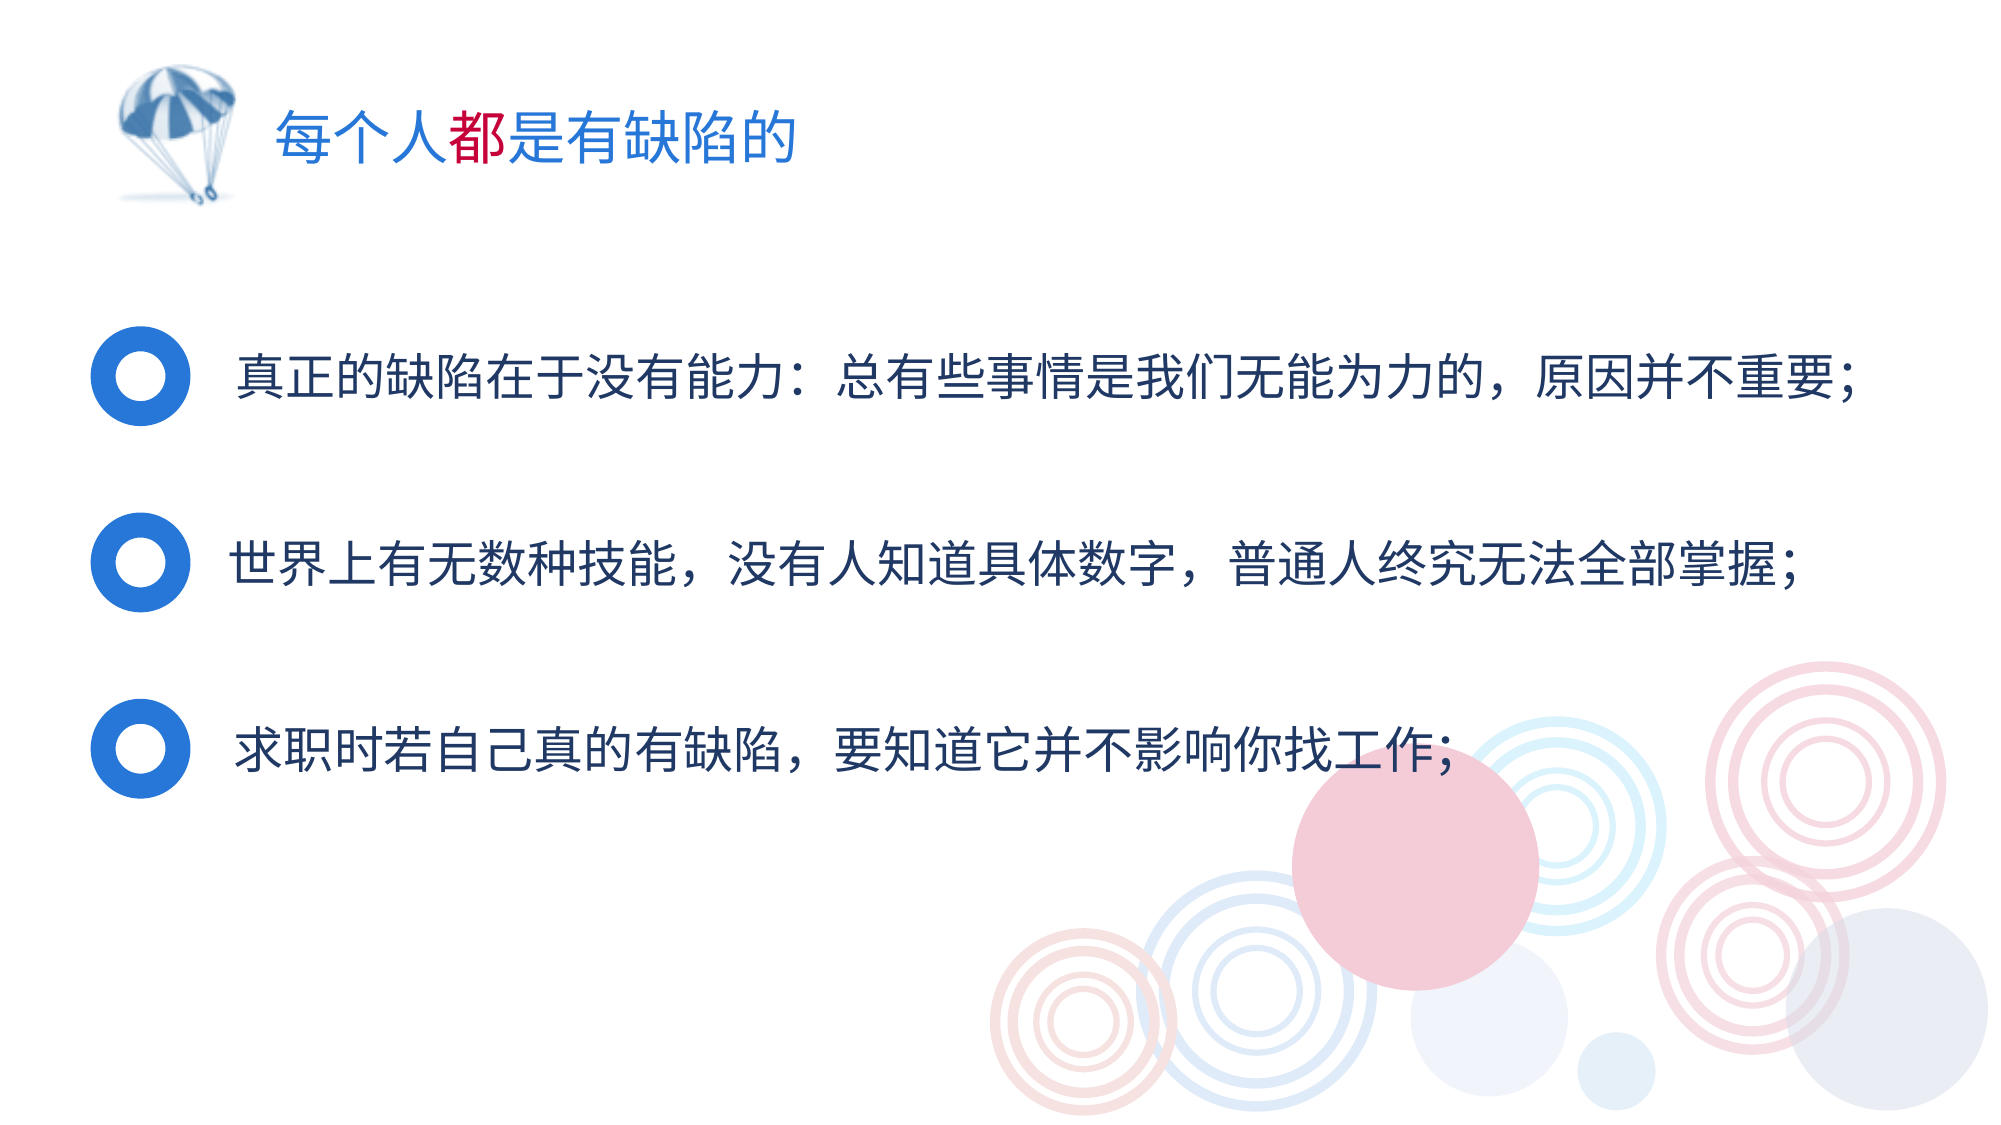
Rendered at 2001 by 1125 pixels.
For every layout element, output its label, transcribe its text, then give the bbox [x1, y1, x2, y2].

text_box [90, 326, 1910, 799]
picture [104, 61, 257, 213]
text_box 每个人都是有缺陷的 [259, 94, 814, 179]
